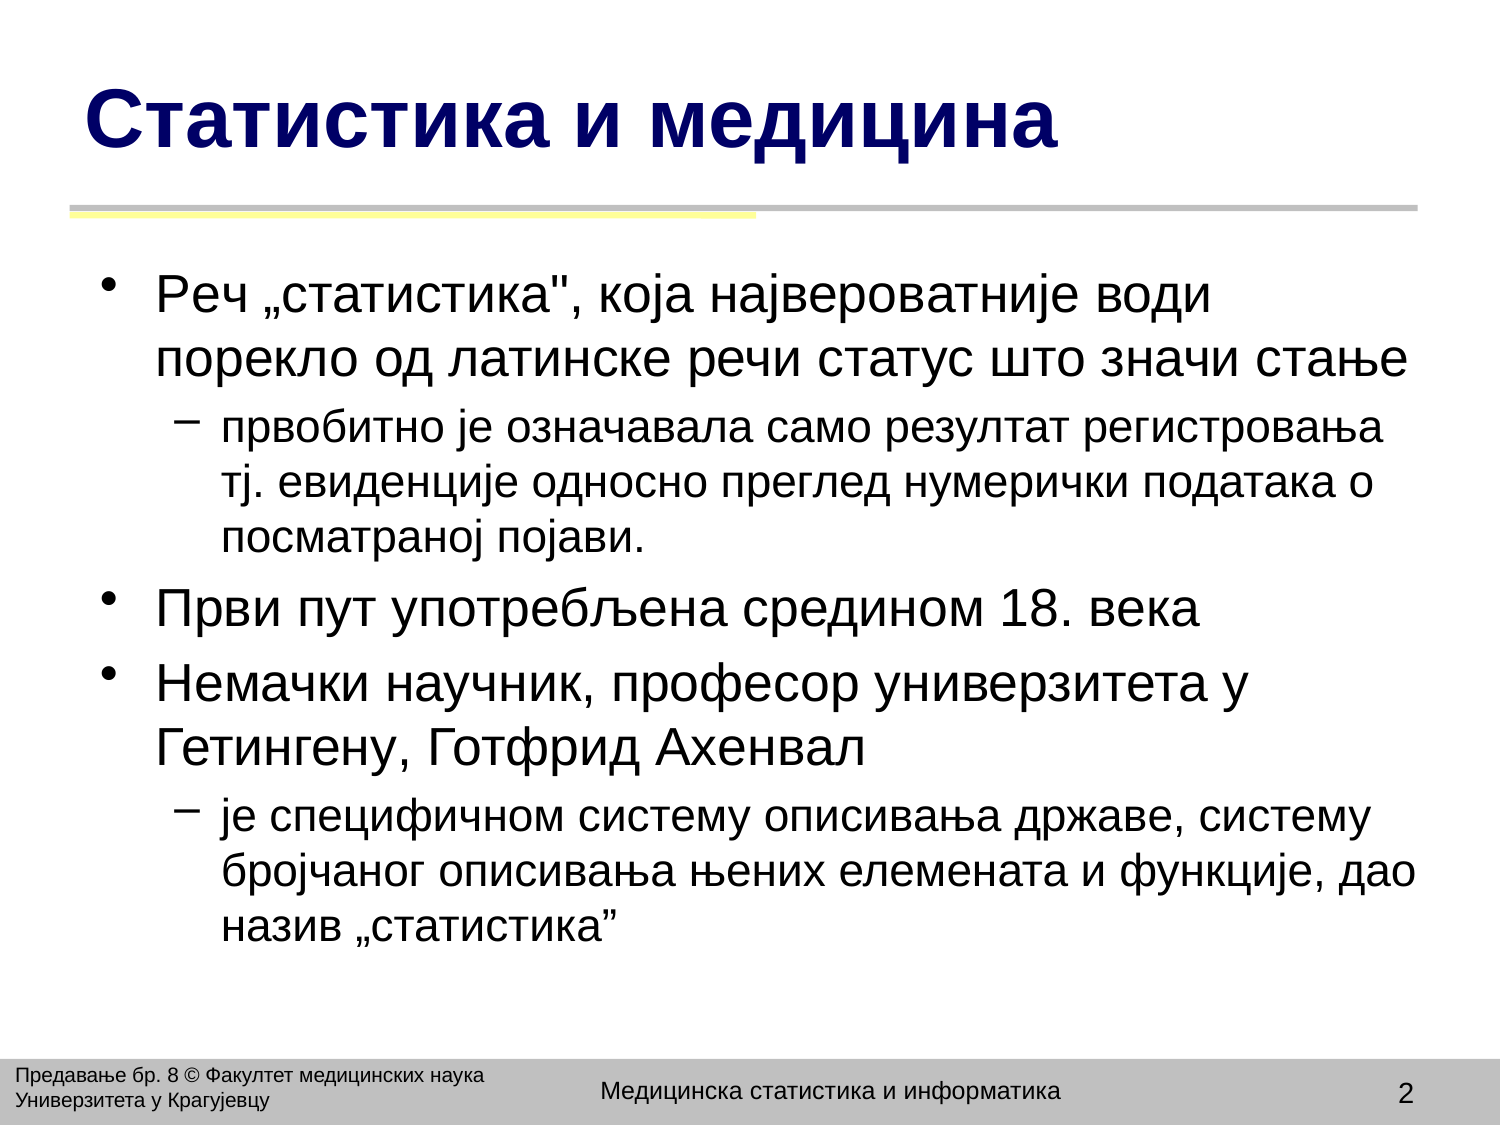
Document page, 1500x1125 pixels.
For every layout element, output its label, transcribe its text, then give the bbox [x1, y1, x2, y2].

title Статистика и медицина [69, 19, 1426, 208]
slide_number Предавање бр. 8 © Факултет медицинских наука Универзитета у Крагујевцу [0, 1053, 614, 1108]
footer Медицинска статистика и информатика [512, 1066, 1151, 1125]
list Реч „статистика", која највероватније води порекло од латинске речи статус што значи стање првобитно је означавала само резултат регистровања тј. евиденције односно преглед нумерички података о посматраној појави. Први пут употребљена средином 18. века Немачки научник, професор универзитета у Гетингену, Готфрид Ахенвал је специфичном систему описивања државе, систему бројчаног описивања њених елемената и функције, дао назив „статистика” [84, 250, 1435, 1027]
slide_number 2 [1164, 1066, 1430, 1125]
